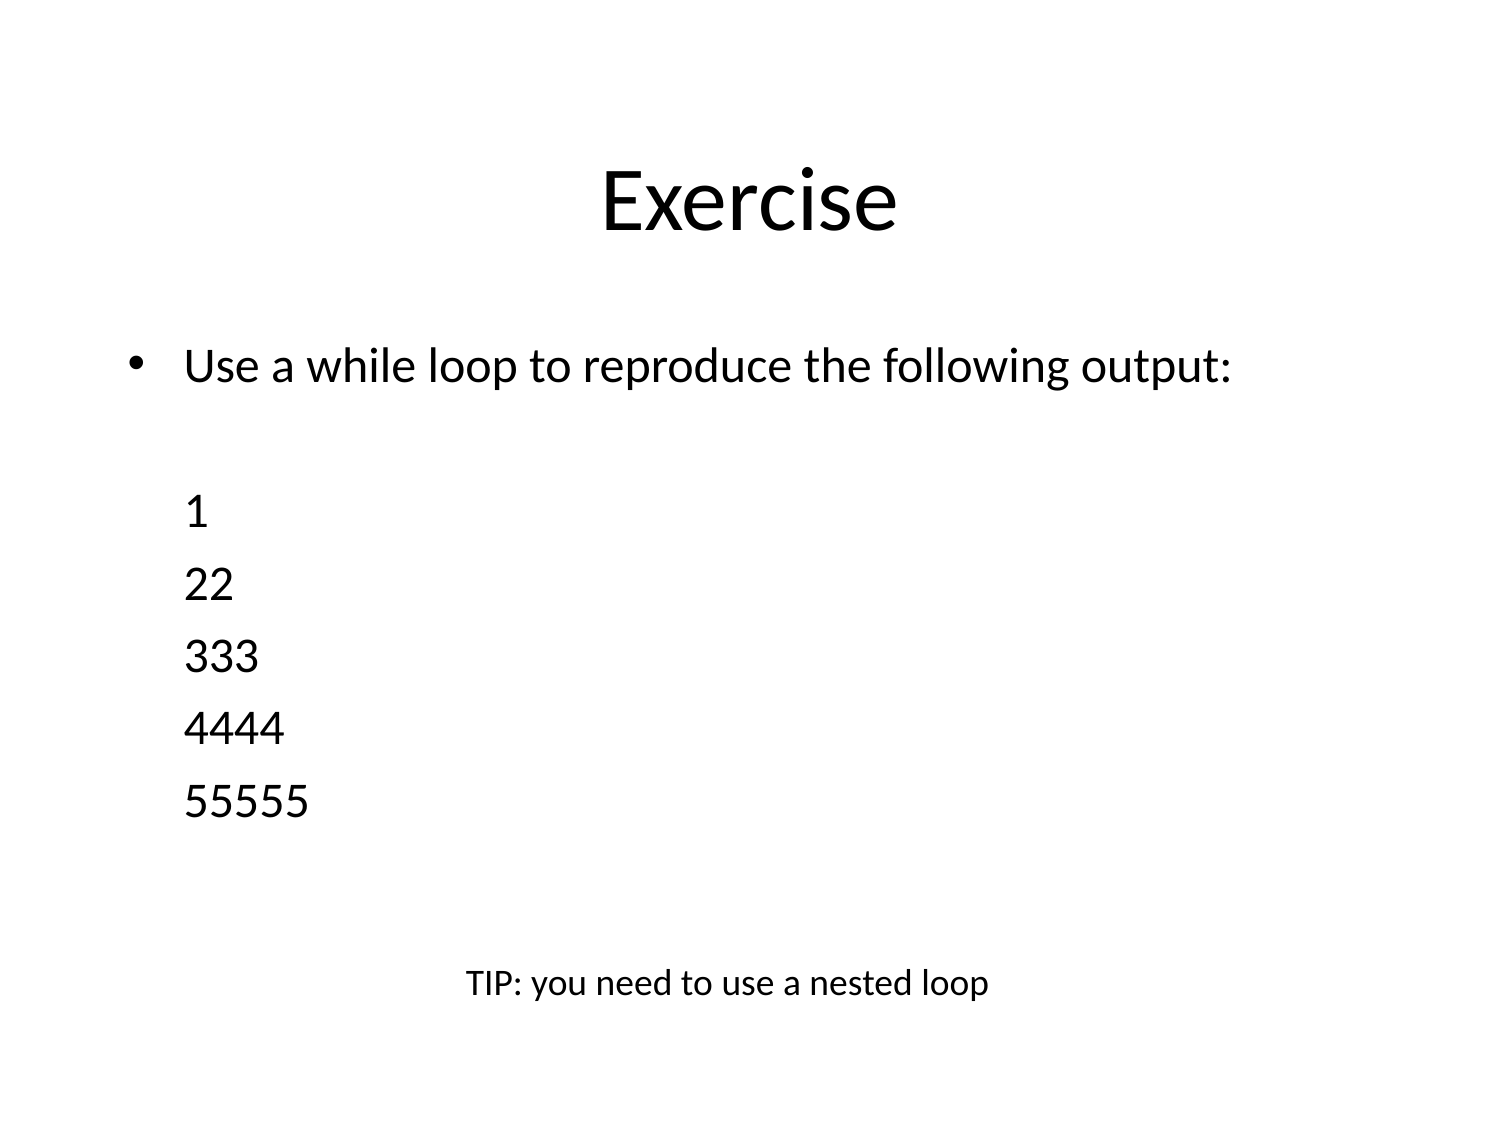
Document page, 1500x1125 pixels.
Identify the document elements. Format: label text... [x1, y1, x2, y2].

list Use a while loop to reproduce the following output: 1 22 333 4444 55555 [112, 324, 1388, 1000]
text_box TIP: you need to use a nested loop [451, 949, 1005, 1011]
title Exercise [112, 99, 1388, 288]
